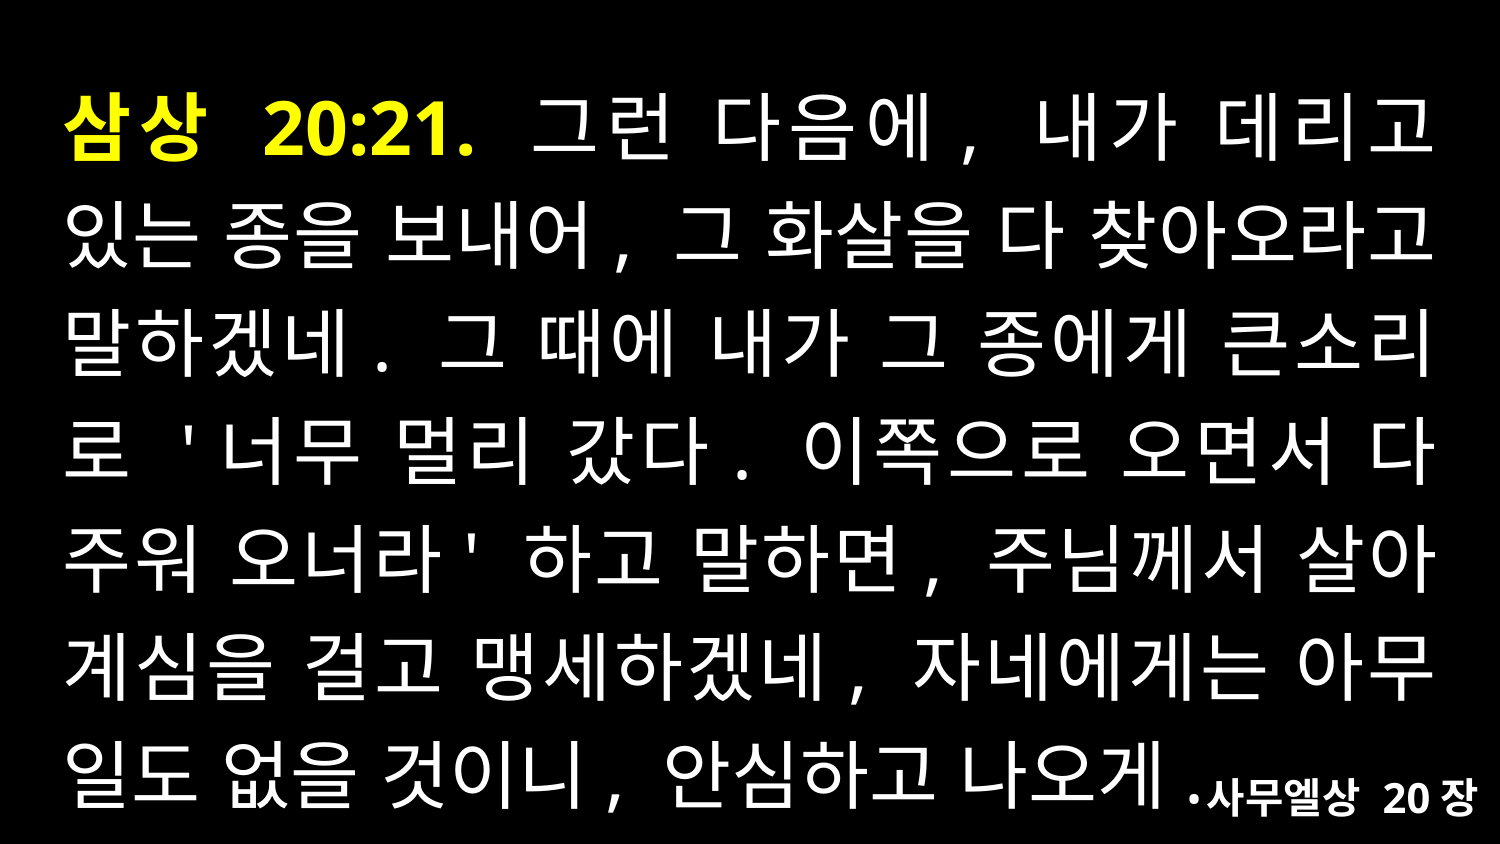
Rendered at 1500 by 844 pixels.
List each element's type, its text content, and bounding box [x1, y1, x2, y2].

subtitle 사무엘상 20장 [916, 770, 1500, 844]
title 삼상 20:21. 그런 다음에, 내가 데리고 있는 종을 보내어, 그 화살을 다 찾아오라고 말하겠네. 그 때에 내가 그 종에게 큰소리로 '너무 멀리 갔다. 이쪽으로 오면서 다 주워 오너라' 하고 말하면, 주님께서 살아 계심을 걸고 맹세하겠네, 자네에게는 아무 일도 없을 것이니, 안심하고 나오게. [0, 0, 1500, 844]
